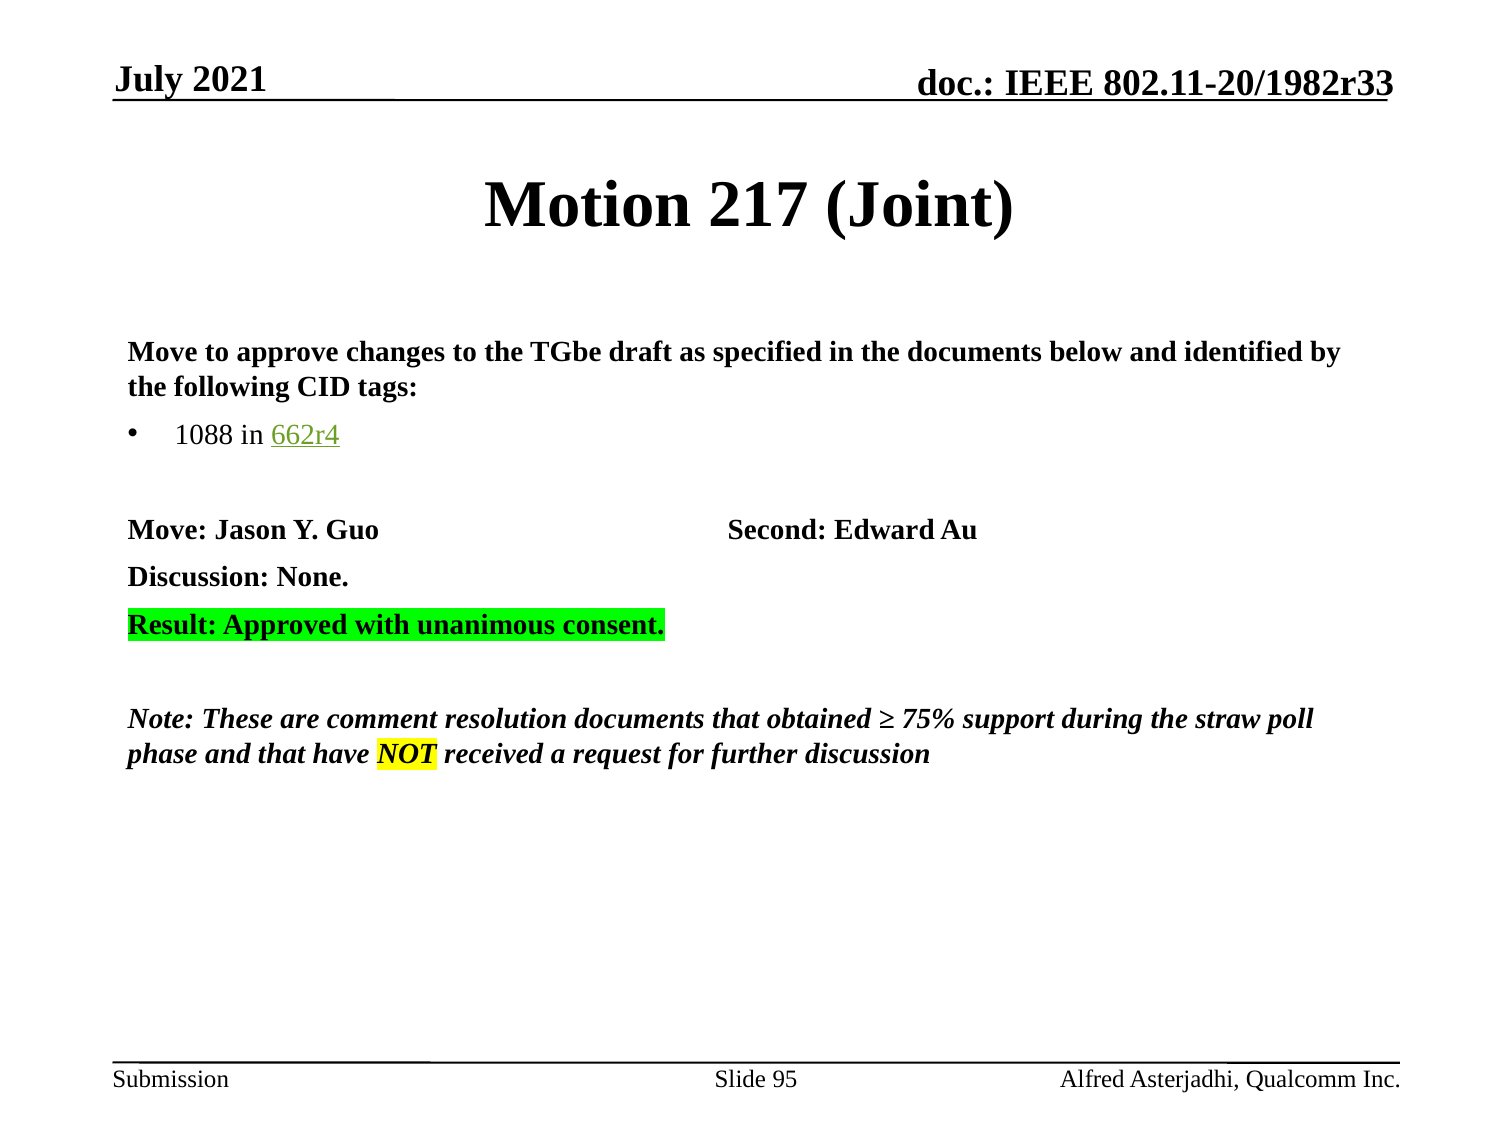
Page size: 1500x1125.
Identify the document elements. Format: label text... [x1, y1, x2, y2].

footer Alfred Asterjadhi, Qualcomm Inc. [878, 1061, 1402, 1093]
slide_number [114, 54, 423, 100]
slide_number Slide 95 [712, 1061, 800, 1123]
list Move to approve changes to the TGbe draft as specified in the documents below and identified by the following CID tags: 1088 in 662r4 Move: Jason Y. Guo Second: Edward Au Discussion: None. Result: Approved with unanimous consent. Note: These are comment resolution documents that obtained ≥ 75% support during the straw poll phase and that have NOT received a request for further discussion [112, 324, 1388, 1063]
title Motion 217 (Joint) [112, 112, 1388, 288]
